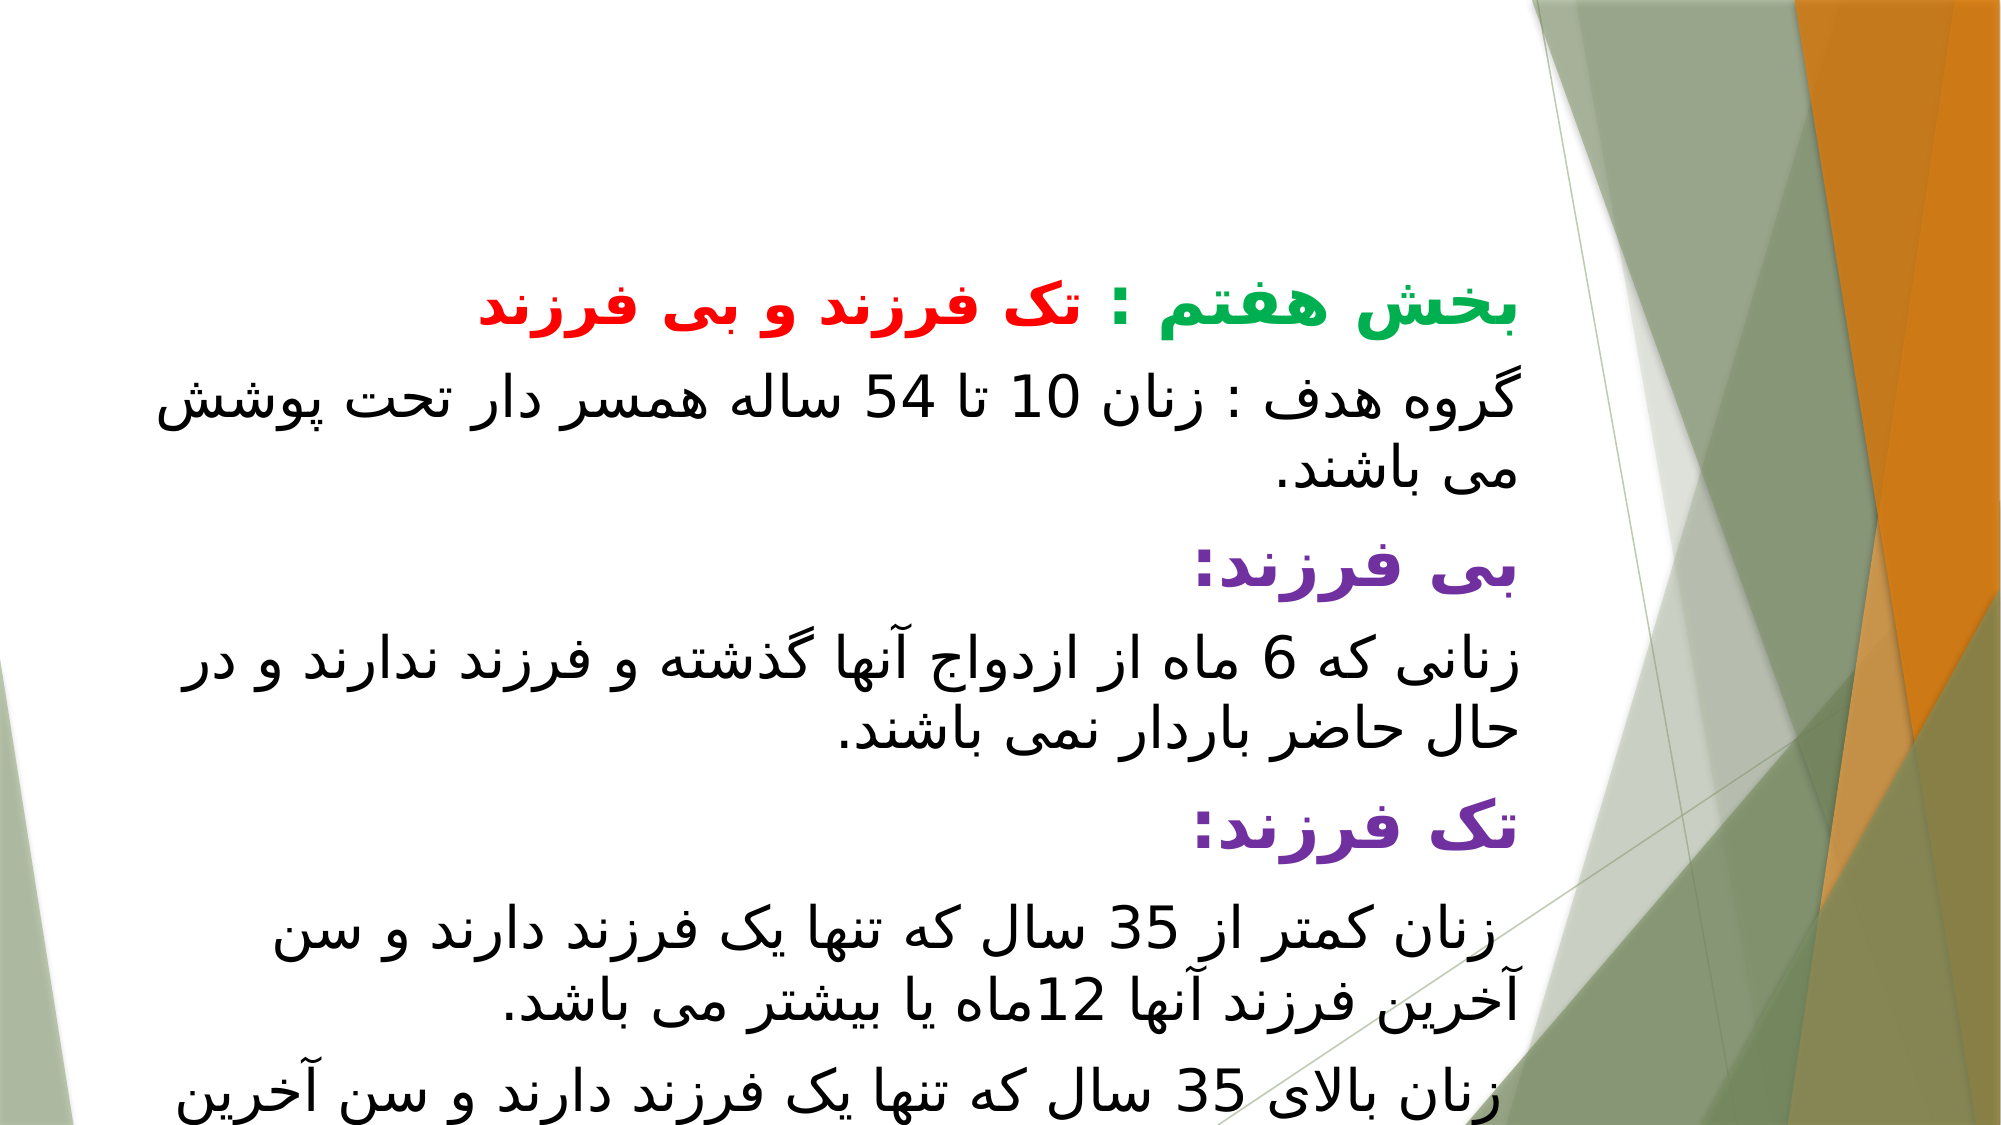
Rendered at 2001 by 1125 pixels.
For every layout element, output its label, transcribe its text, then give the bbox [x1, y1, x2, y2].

list بخش هفتم : تک فرزند و بی فرزند گروه هدف : زنان 10 تا 54 ساله همسر دار تحت پوشش می باشند. بی فرزند: زنانی که 6 ماه از ازدواج آنها گذشته و فرزند ندارند و در حال حاضر باردار نمی باشند. تک فرزند: زنان کمتر از 35 سال که تنها یک فرزند دارند و سن آخرین فرزند آنها 12ماه یا بیشتر می باشد. زنان بالای 35 سال که تنها یک فرزند دارند و سن آخرین فرزند حداقل 6 ماه یا بیشتر است. [126, 250, 1537, 981]
